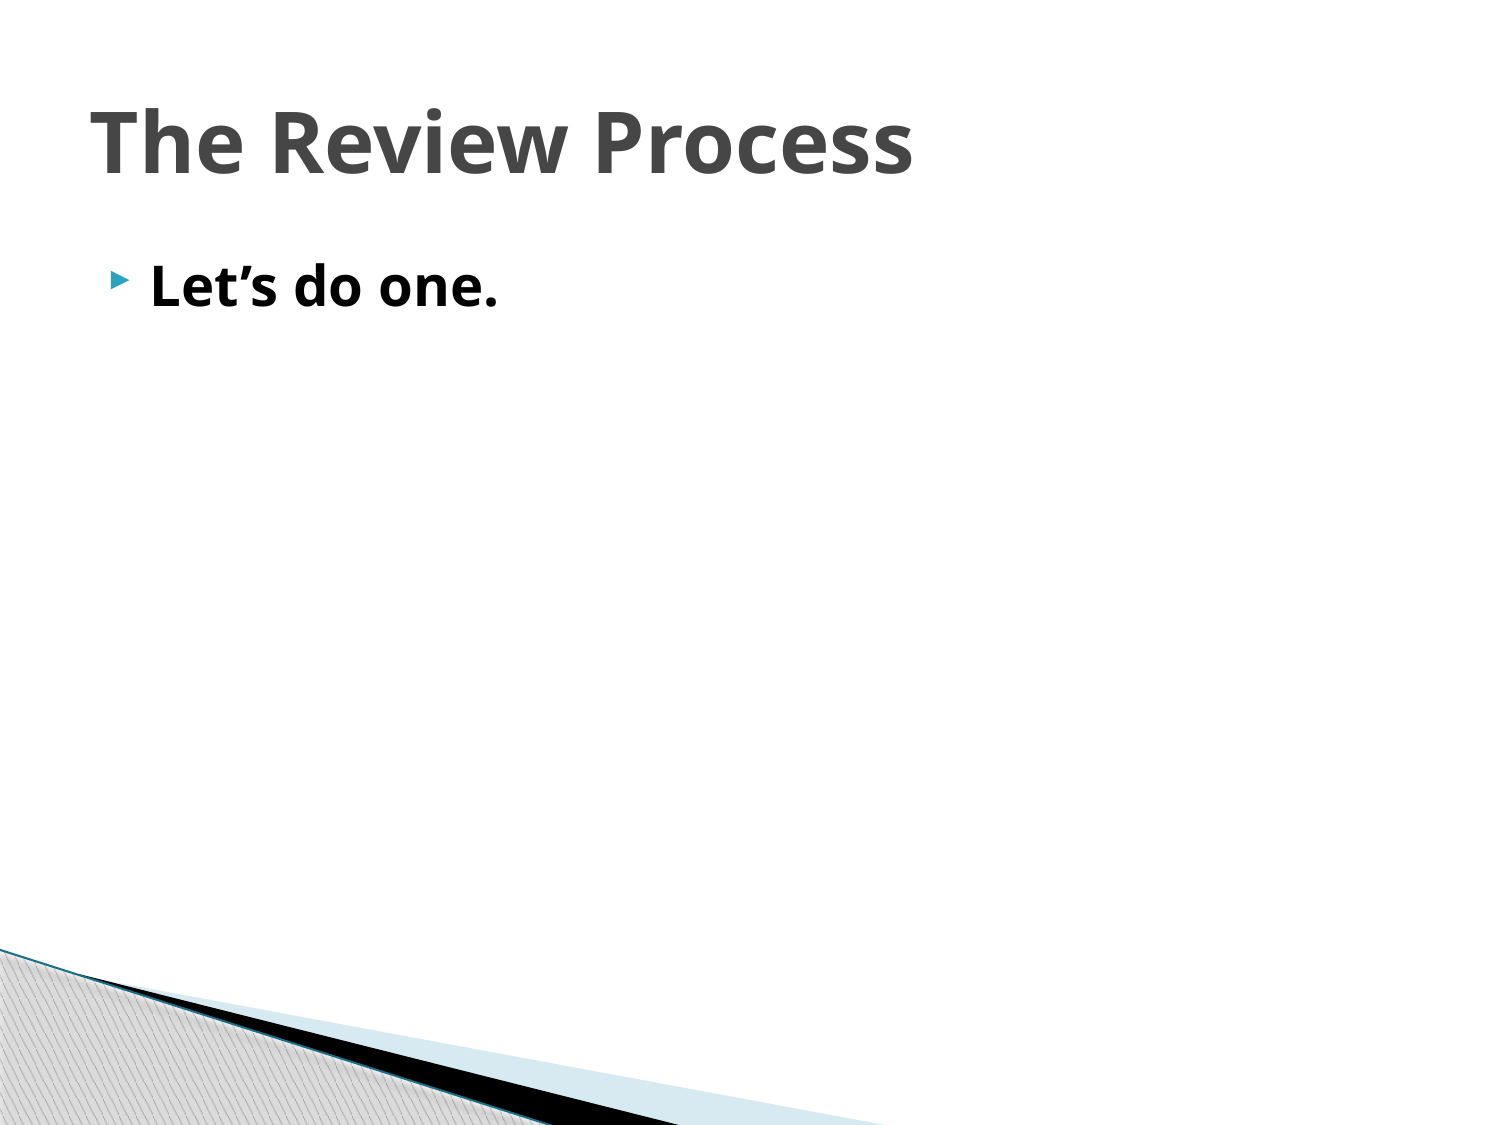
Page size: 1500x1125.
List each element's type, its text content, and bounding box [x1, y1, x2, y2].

list Let’s do one. [75, 243, 1388, 1012]
title The Review Process [75, 45, 1425, 233]
